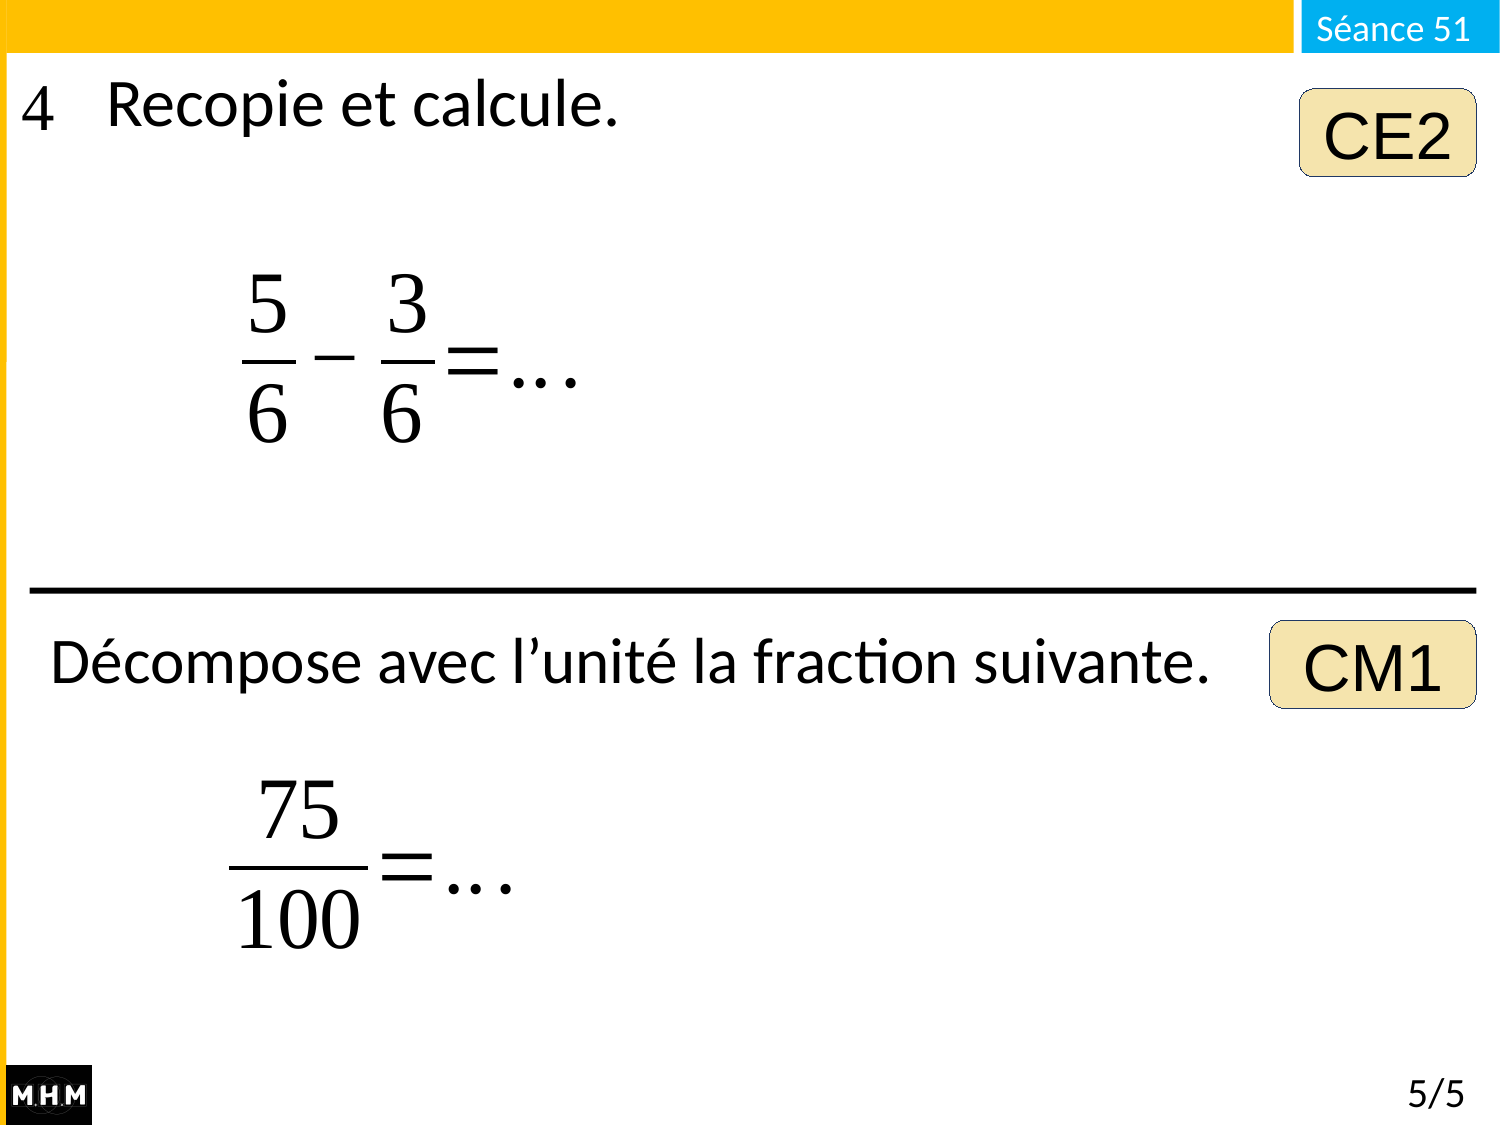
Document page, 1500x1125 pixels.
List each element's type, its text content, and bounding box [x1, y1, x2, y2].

list 5/5 [1373, 1064, 1500, 1125]
picture [6, 1065, 92, 1125]
text_box Recopie et calcule. [91, 60, 774, 149]
text_box CM1 [1269, 620, 1477, 709]
text_box Décompose avec l’unité la fraction suivante. [35, 617, 1252, 707]
text_box CE2 [1299, 88, 1477, 177]
